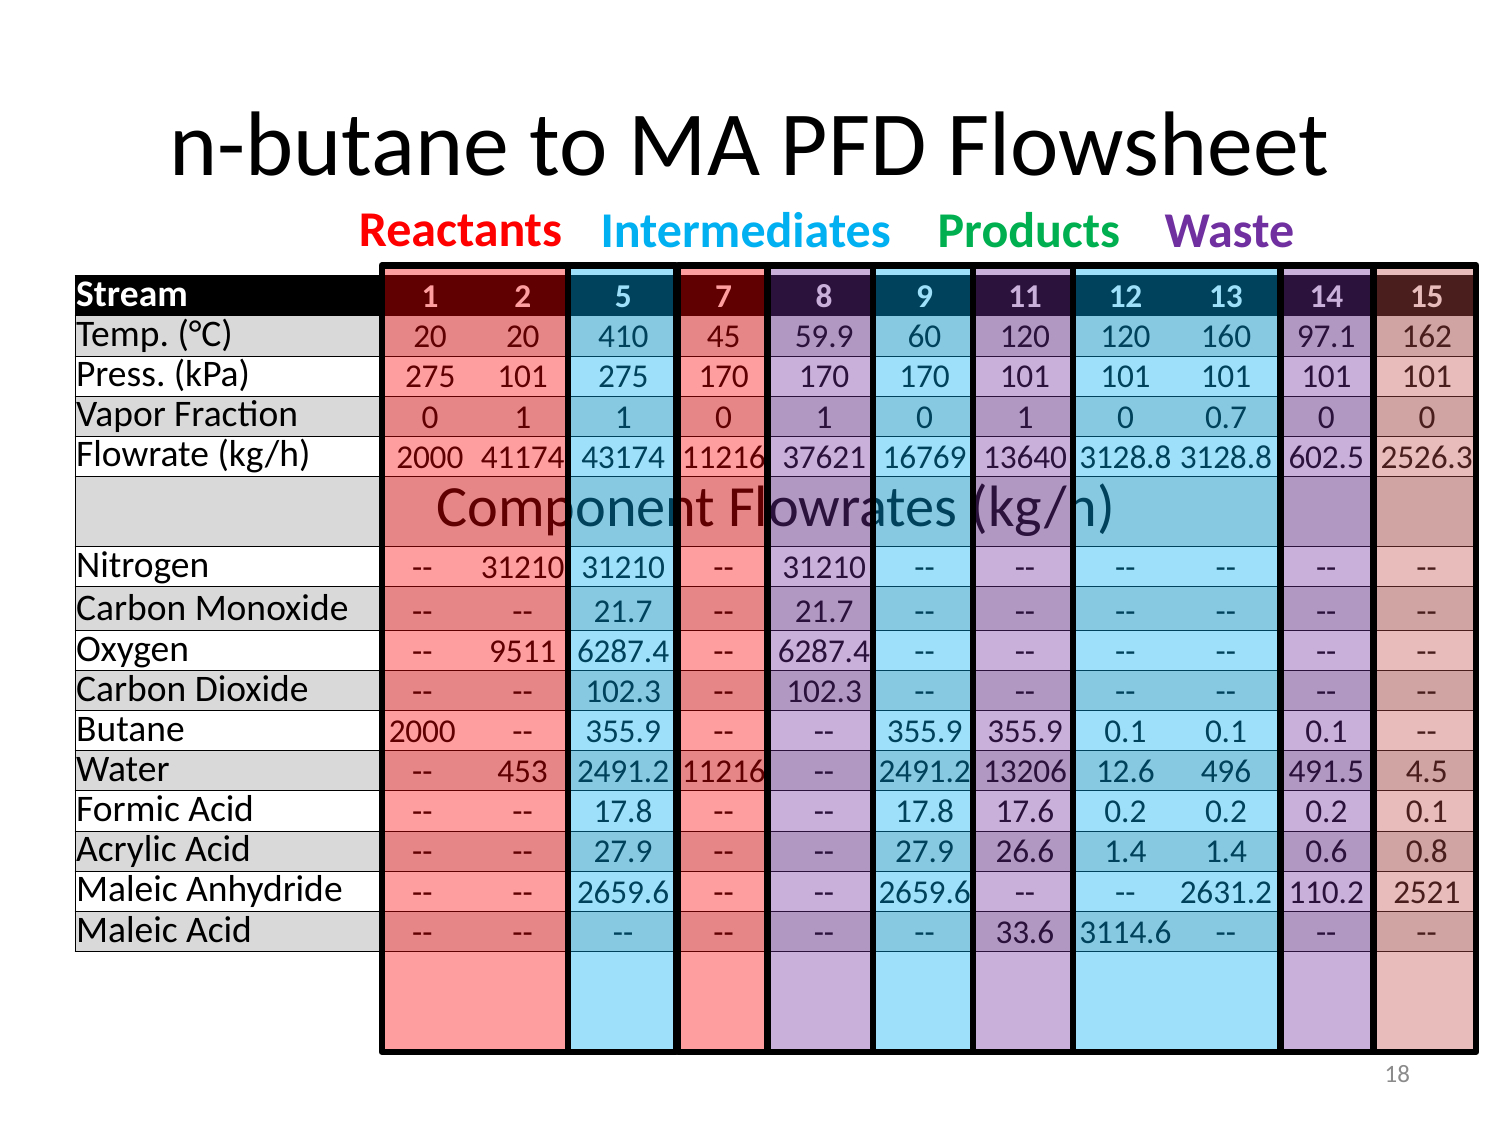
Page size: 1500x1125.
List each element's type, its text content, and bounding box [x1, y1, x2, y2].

table_cell Carbon Dioxide [76, 671, 372, 710]
table_cell Butane [76, 711, 372, 750]
table_cell Vapor Fraction [76, 397, 380, 436]
table_cell Nitrogen [76, 547, 372, 586]
table_header Stream [76, 276, 380, 315]
title n-butane to MA PFD Flowsheet [75, 45, 1425, 233]
text_box [975, 266, 1071, 1054]
text_box [676, 266, 770, 1054]
table_cell -- [372, 872, 380, 911]
text_box Intermediates [585, 190, 930, 266]
table_cell Component Flowrates (kg/h) [76, 477, 380, 546]
table_cell Maleic Acid [76, 912, 372, 951]
text_box [1278, 266, 1371, 1054]
table_cell -- [372, 587, 380, 630]
text_box [871, 266, 975, 1054]
table_cell -- [372, 631, 380, 670]
table_cell -- [372, 547, 380, 586]
table_cell Formic Acid [76, 791, 372, 831]
table_cell Press. (kPa) [76, 357, 380, 396]
table_cell Flowrate (kg/h) [76, 437, 380, 476]
text_box [1071, 266, 1278, 1054]
table_cell Carbon Monoxide [76, 587, 372, 630]
text_box [566, 264, 676, 1054]
text_box Reactants [343, 188, 605, 264]
table_cell -- [372, 832, 380, 871]
table_cell -- [372, 912, 380, 951]
table_cell Oxygen [76, 631, 372, 670]
table_cell Acrylic Acid [76, 832, 372, 871]
text_box [770, 266, 871, 1054]
table_cell 2000 [372, 711, 380, 750]
table_cell Maleic Anhydride [76, 872, 372, 911]
text_box [1371, 263, 1478, 1054]
table_cell -- [372, 791, 380, 831]
text_box [380, 264, 566, 1054]
text_box Waste [1165, 190, 1411, 266]
slide_number 18 [1074, 1054, 1425, 1103]
text_box Products [930, 190, 1165, 266]
table_cell -- [372, 751, 380, 790]
table_cell Water [76, 751, 372, 790]
table_cell Temp. (°C) [76, 316, 380, 356]
table_cell -- [372, 671, 380, 710]
